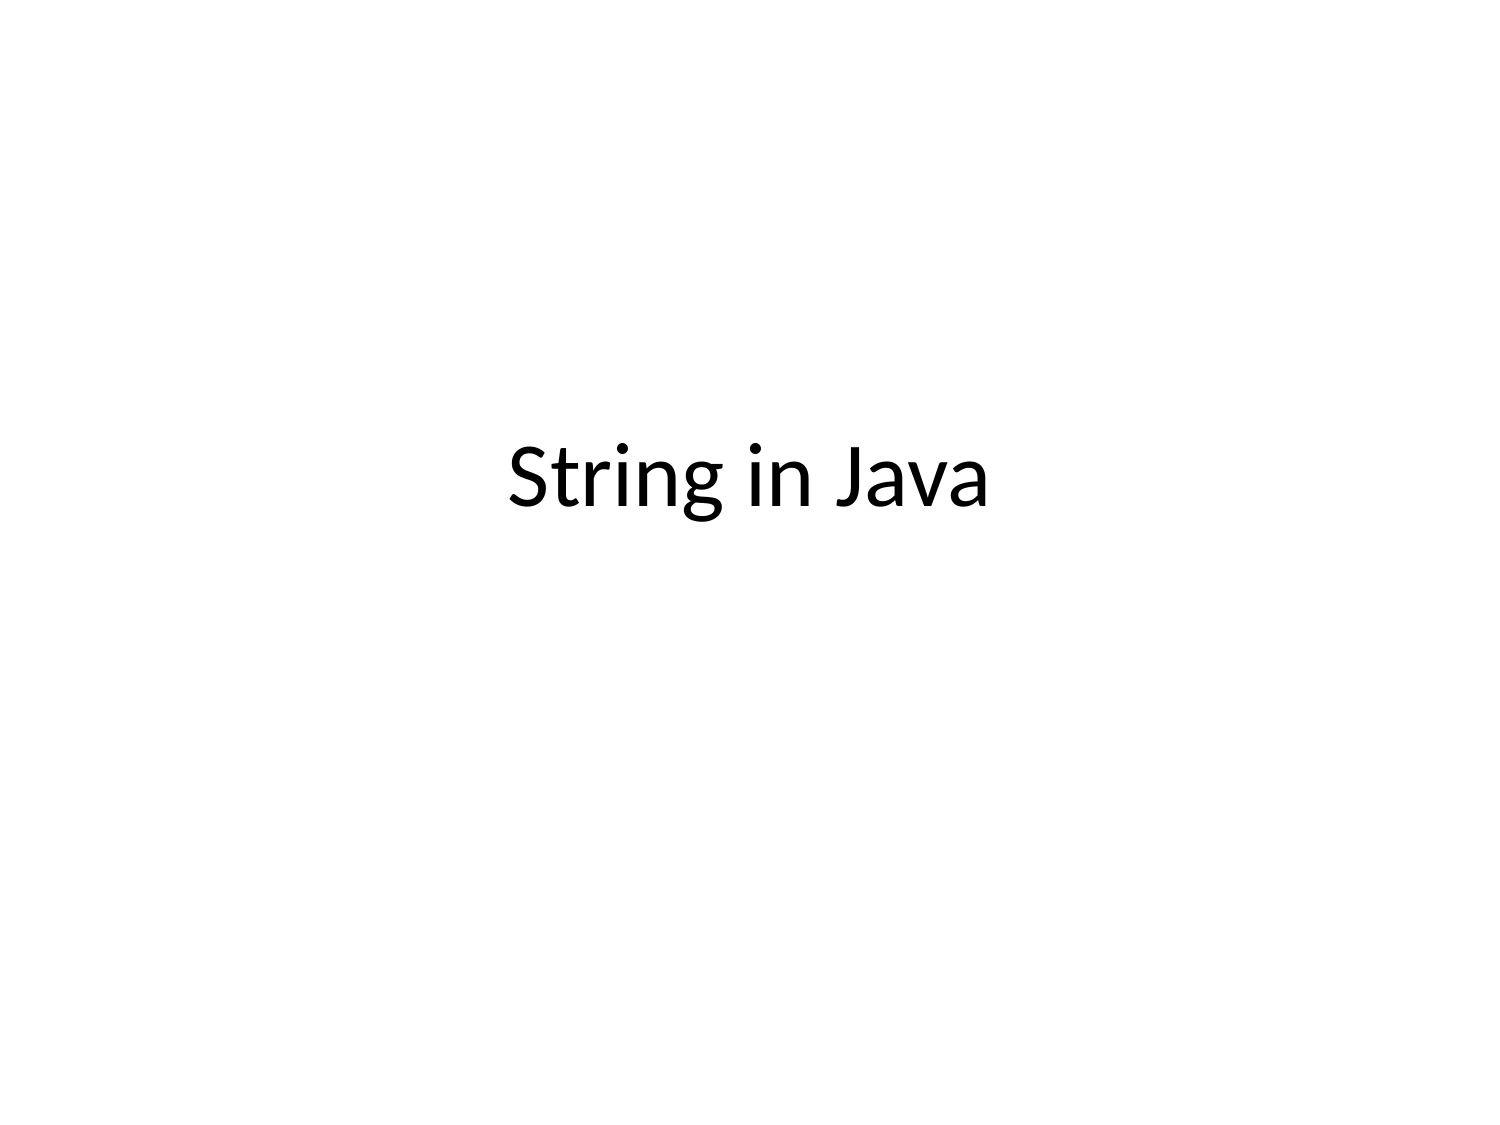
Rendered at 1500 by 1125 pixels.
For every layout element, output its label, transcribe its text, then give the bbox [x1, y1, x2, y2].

title String in Java [112, 349, 1388, 591]
